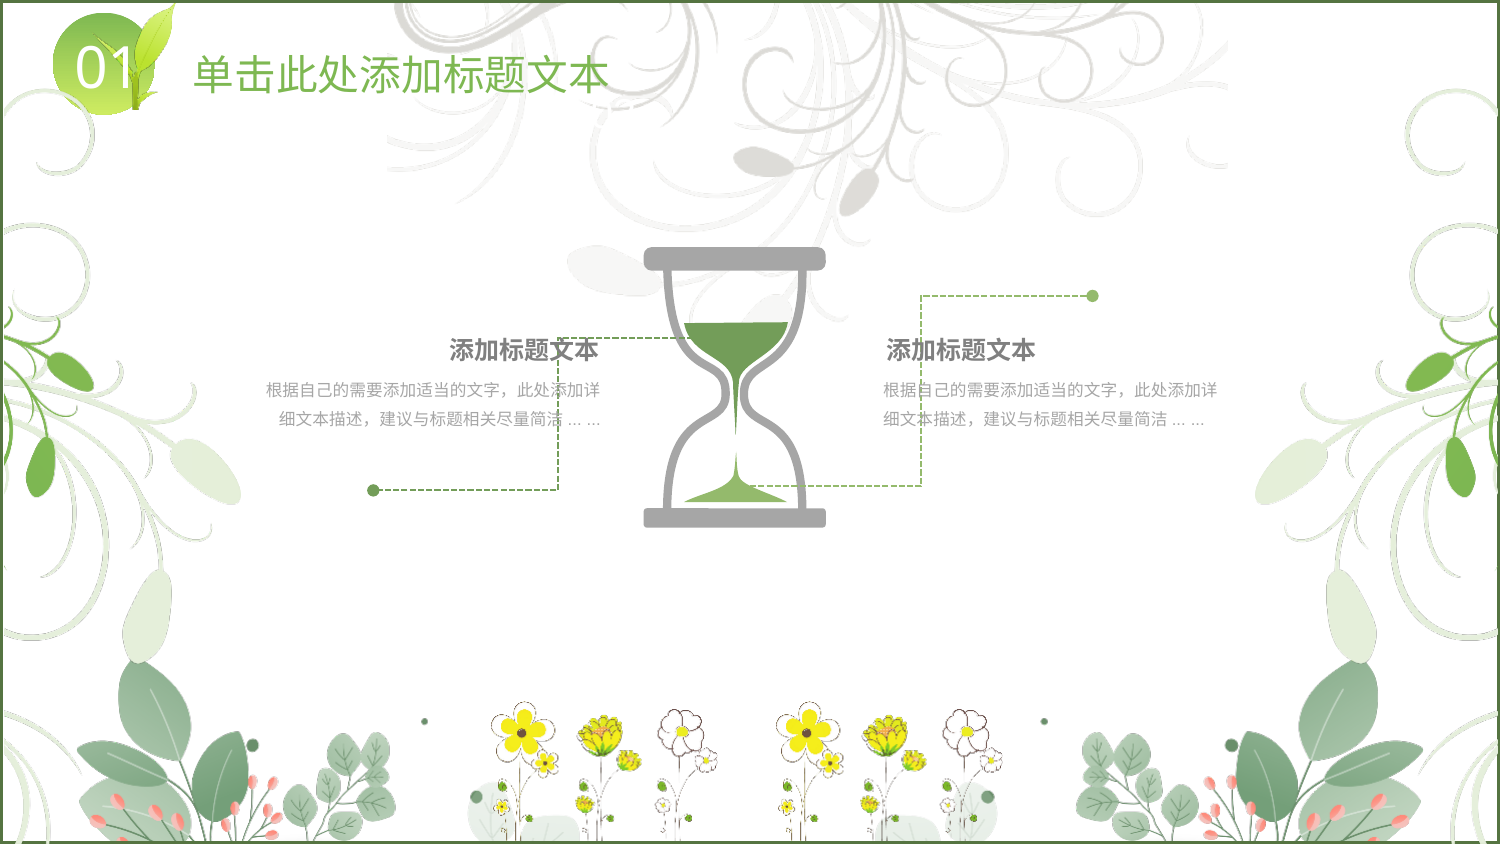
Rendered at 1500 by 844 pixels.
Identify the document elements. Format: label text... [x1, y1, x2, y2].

picture [3, 3, 1498, 844]
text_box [246, 327, 616, 435]
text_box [643, 247, 826, 528]
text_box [373, 337, 743, 491]
text_box 01 [56, 29, 159, 100]
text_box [868, 327, 1238, 435]
text_box 03 [566, 78, 661, 144]
text_box 单击此处添加标题文本 [177, 40, 652, 106]
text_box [749, 295, 1093, 487]
